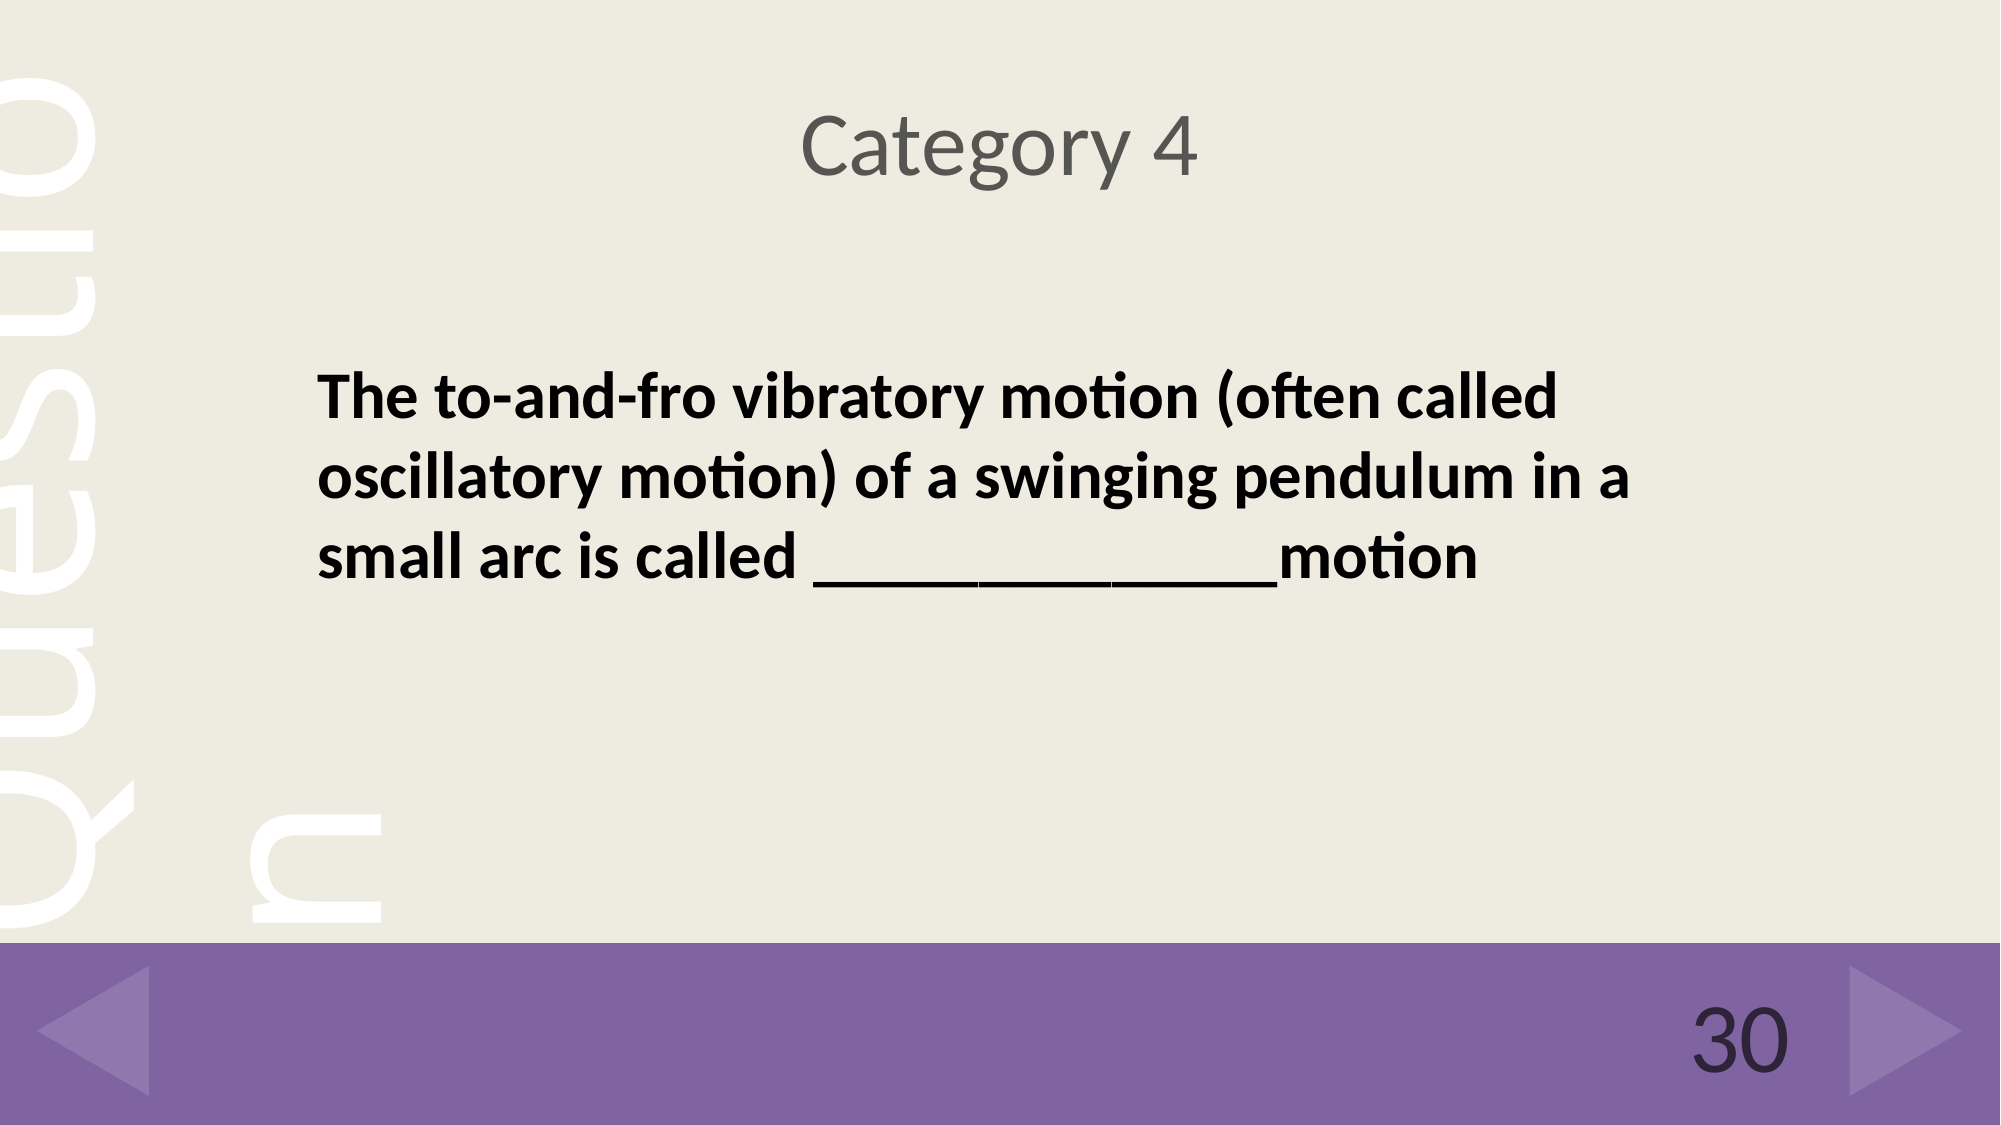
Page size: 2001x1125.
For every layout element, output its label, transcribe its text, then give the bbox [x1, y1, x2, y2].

title Category 4 [99, 45, 1900, 233]
list 30 [1494, 967, 1806, 1097]
list The to-and-fro vibratory motion (often called oscillatory motion) of a swinging pendulum in a small arc is called ______________motion [302, 307, 1760, 636]
